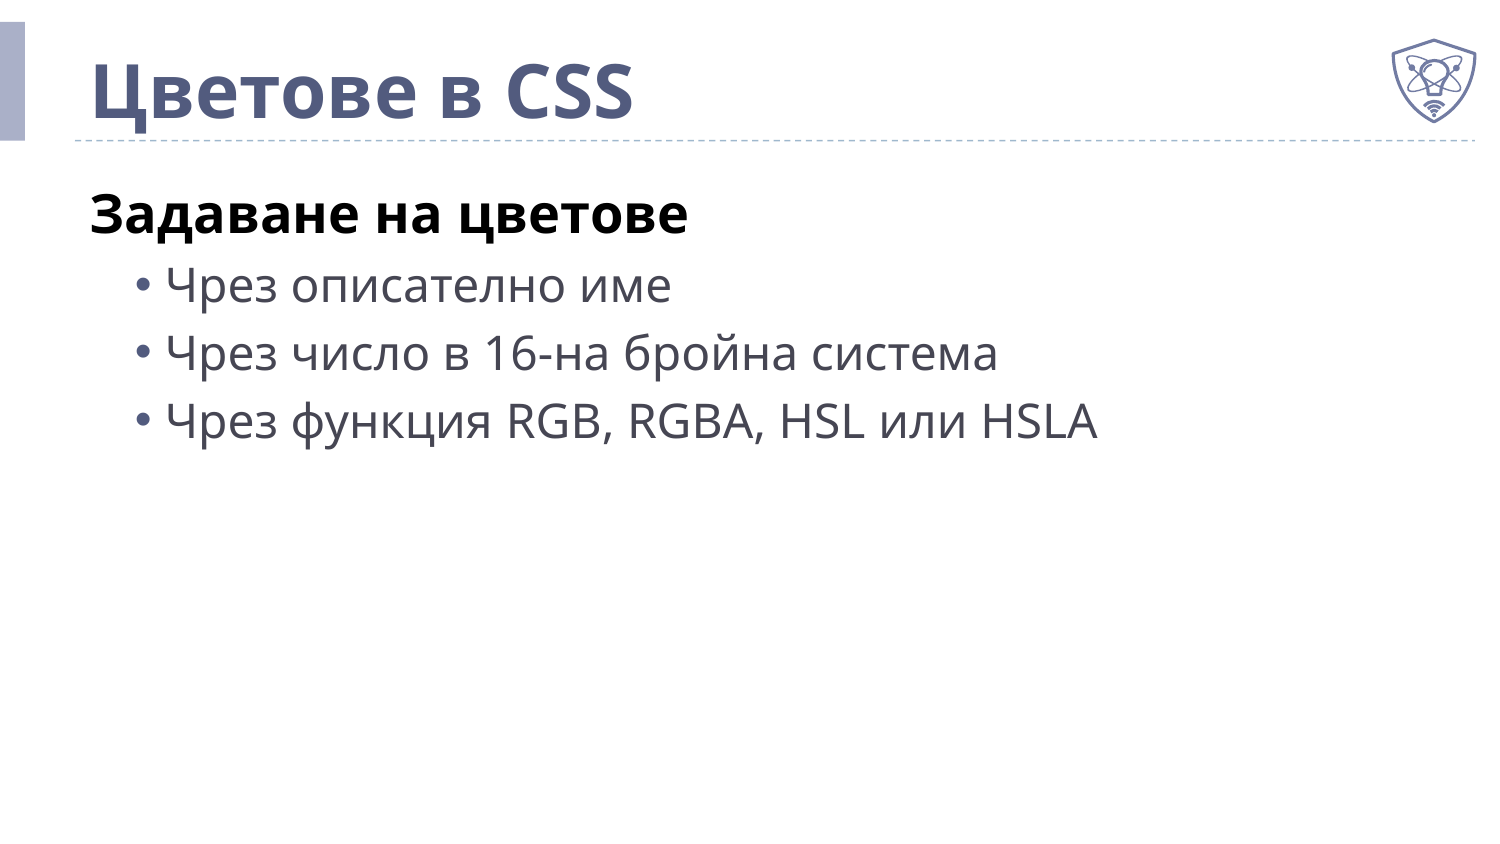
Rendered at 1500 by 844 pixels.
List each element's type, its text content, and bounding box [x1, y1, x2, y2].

title Цветове в CSS [75, 18, 1475, 141]
list Задаване на цветове Чрез описателно име Чрез число в 16-на бройна система Чрез функция RGB, RGBA, HSL или HSLA [75, 171, 1475, 835]
